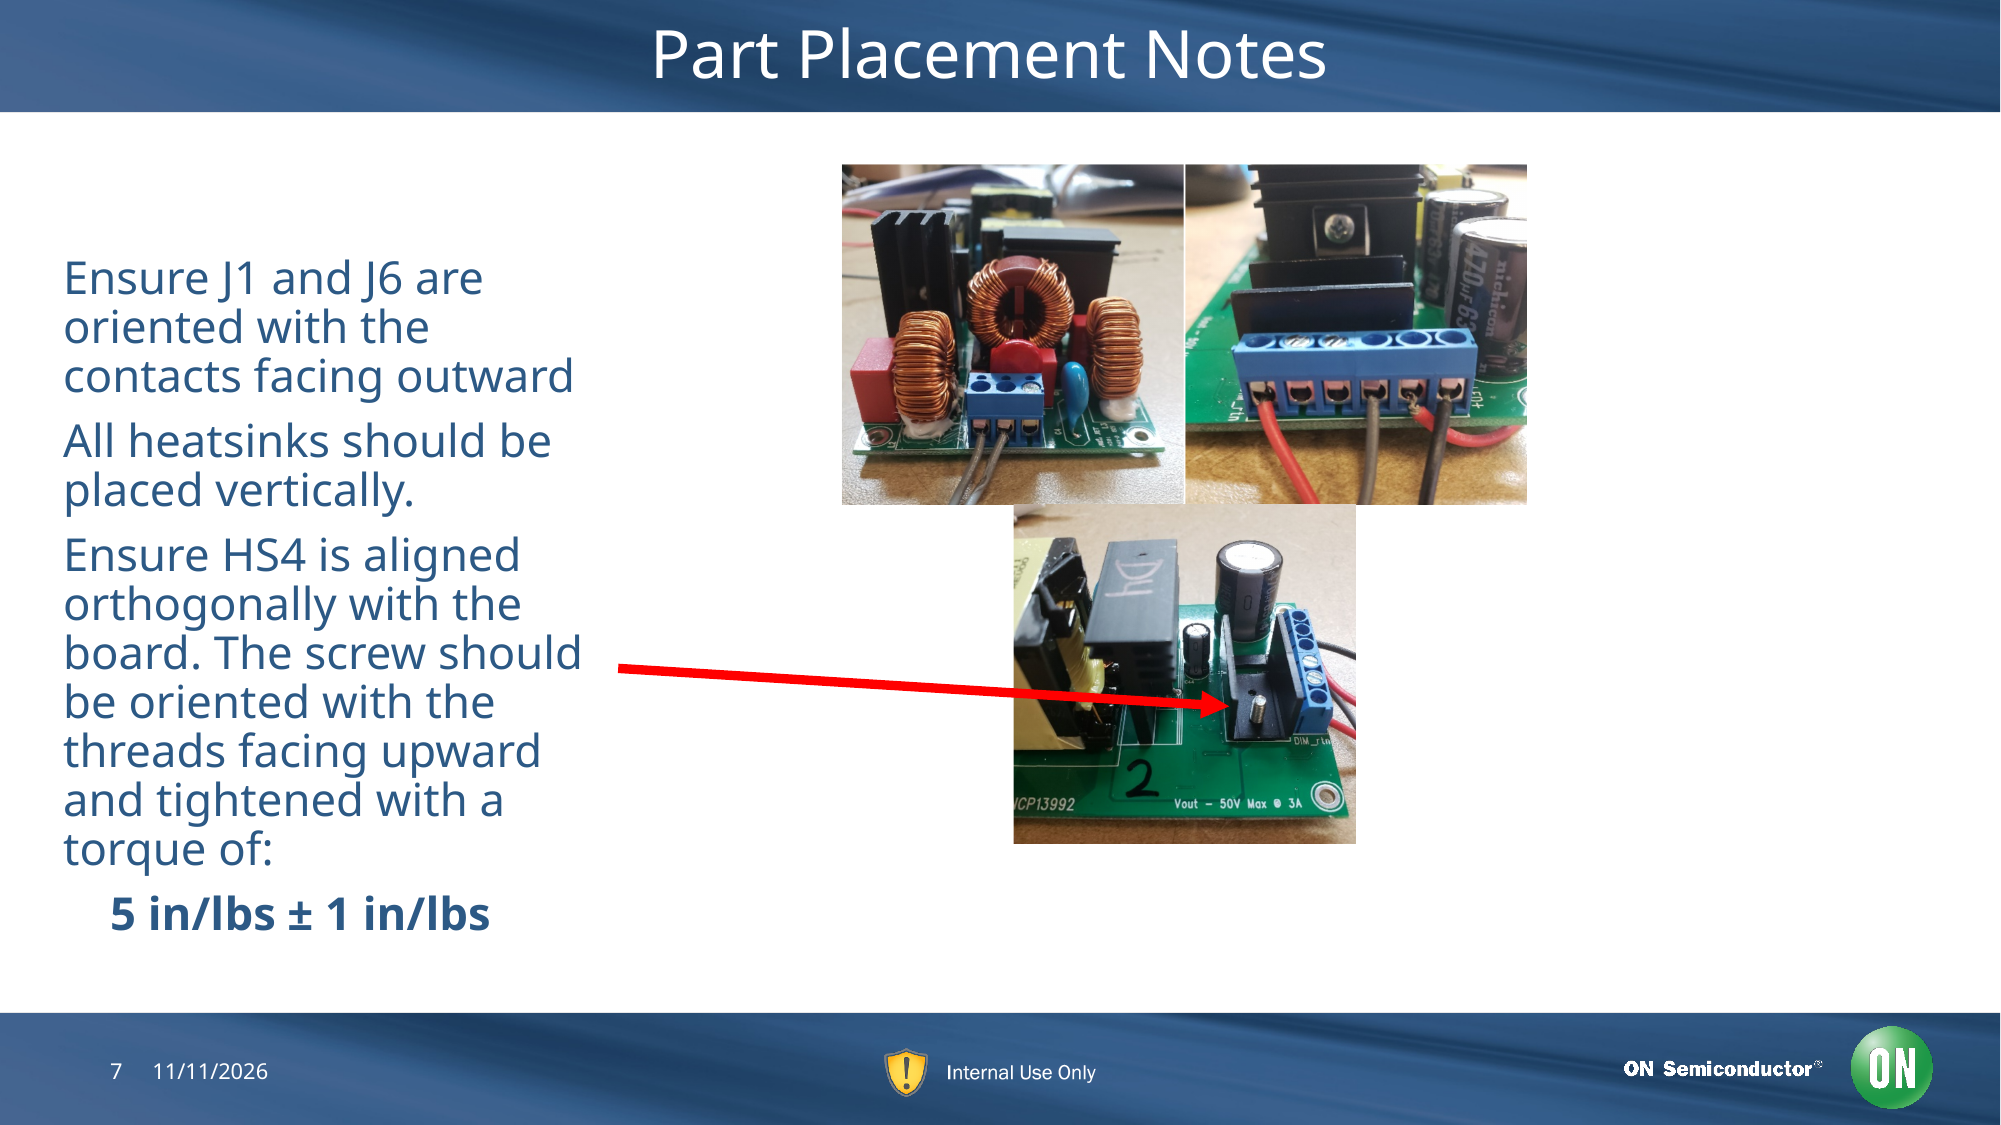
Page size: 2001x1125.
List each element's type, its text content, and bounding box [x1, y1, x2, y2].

picture [0, 0, 2001, 1125]
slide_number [138, 1042, 588, 1103]
list Ensure J1 and J6 are oriented with the contacts facing outward All heatsinks should be placed vertically. Ensure HS4 is aligned orthogonally with the board. The screw should be oriented with the threads facing upward and tightened with a torque of: 5 in/lbs ± 1 in/lbs [48, 247, 617, 959]
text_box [618, 668, 1230, 707]
title Part Placement Notes [137, 0, 1843, 115]
slide_number 7 [28, 1042, 138, 1103]
